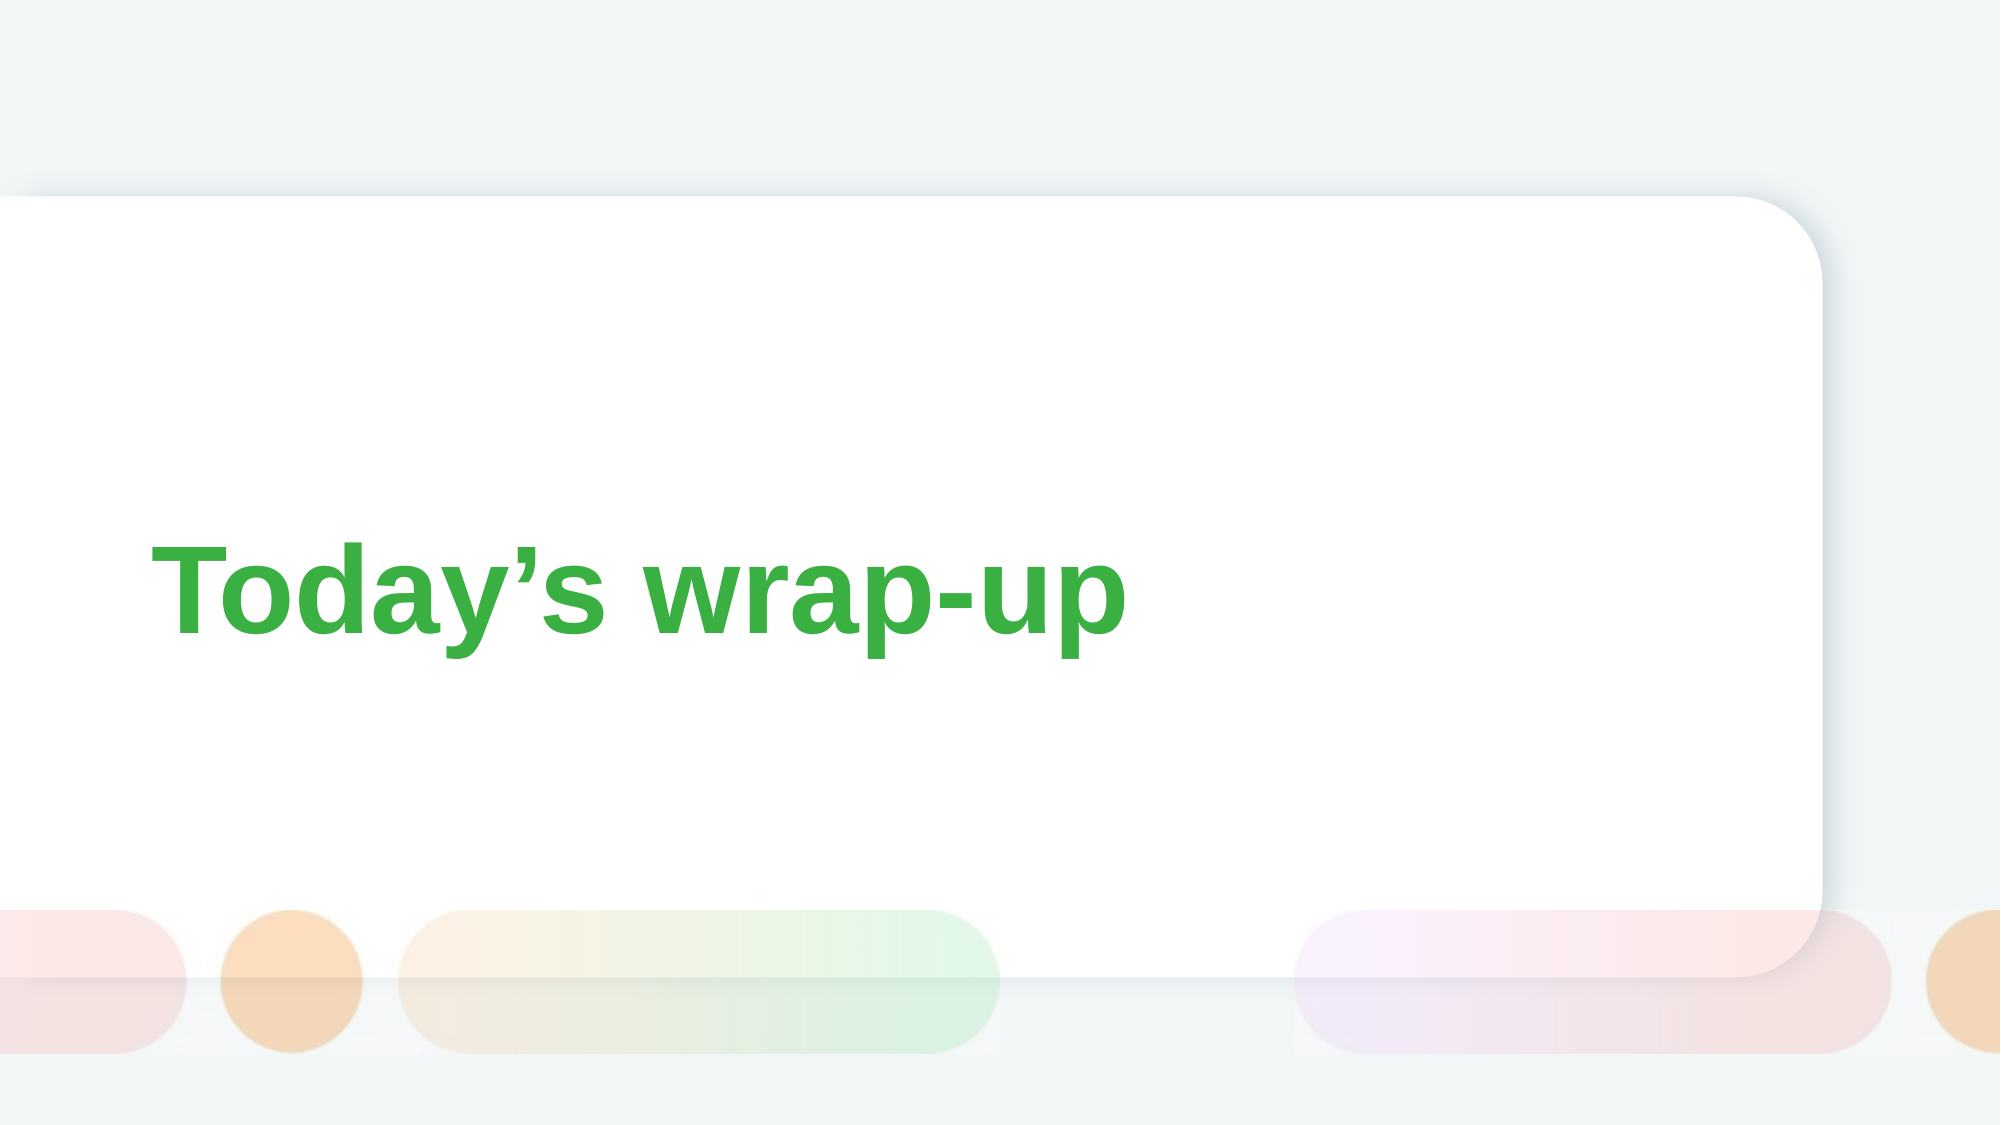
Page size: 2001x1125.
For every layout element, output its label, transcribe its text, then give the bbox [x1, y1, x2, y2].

title Today’s wrap-up [136, 313, 1729, 666]
